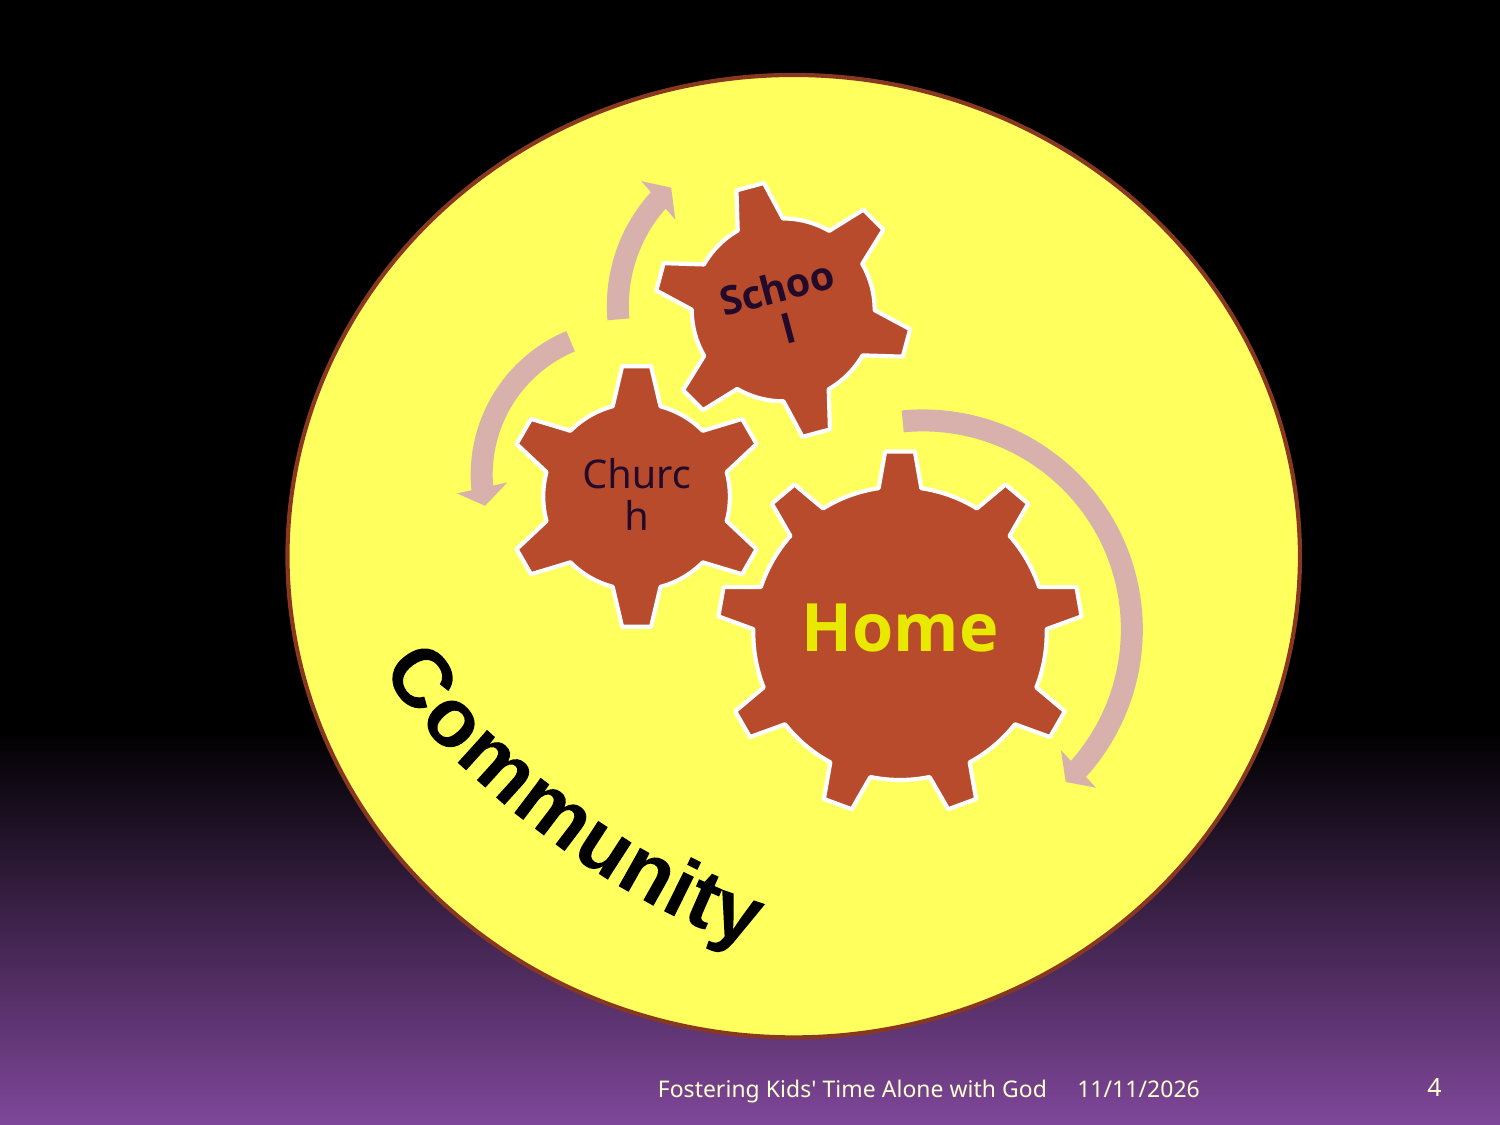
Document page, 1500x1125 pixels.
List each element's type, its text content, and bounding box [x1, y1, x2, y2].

text_box [367, 819, 1221, 1040]
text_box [249, 149, 1251, 817]
text_box [540, 72, 1047, 137]
text_box [1255, 352, 1303, 760]
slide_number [1063, 1053, 1412, 1114]
footer Fostering Kids' Time Alone with God [150, 1053, 1063, 1114]
slide_number 4 [1412, 1053, 1488, 1114]
